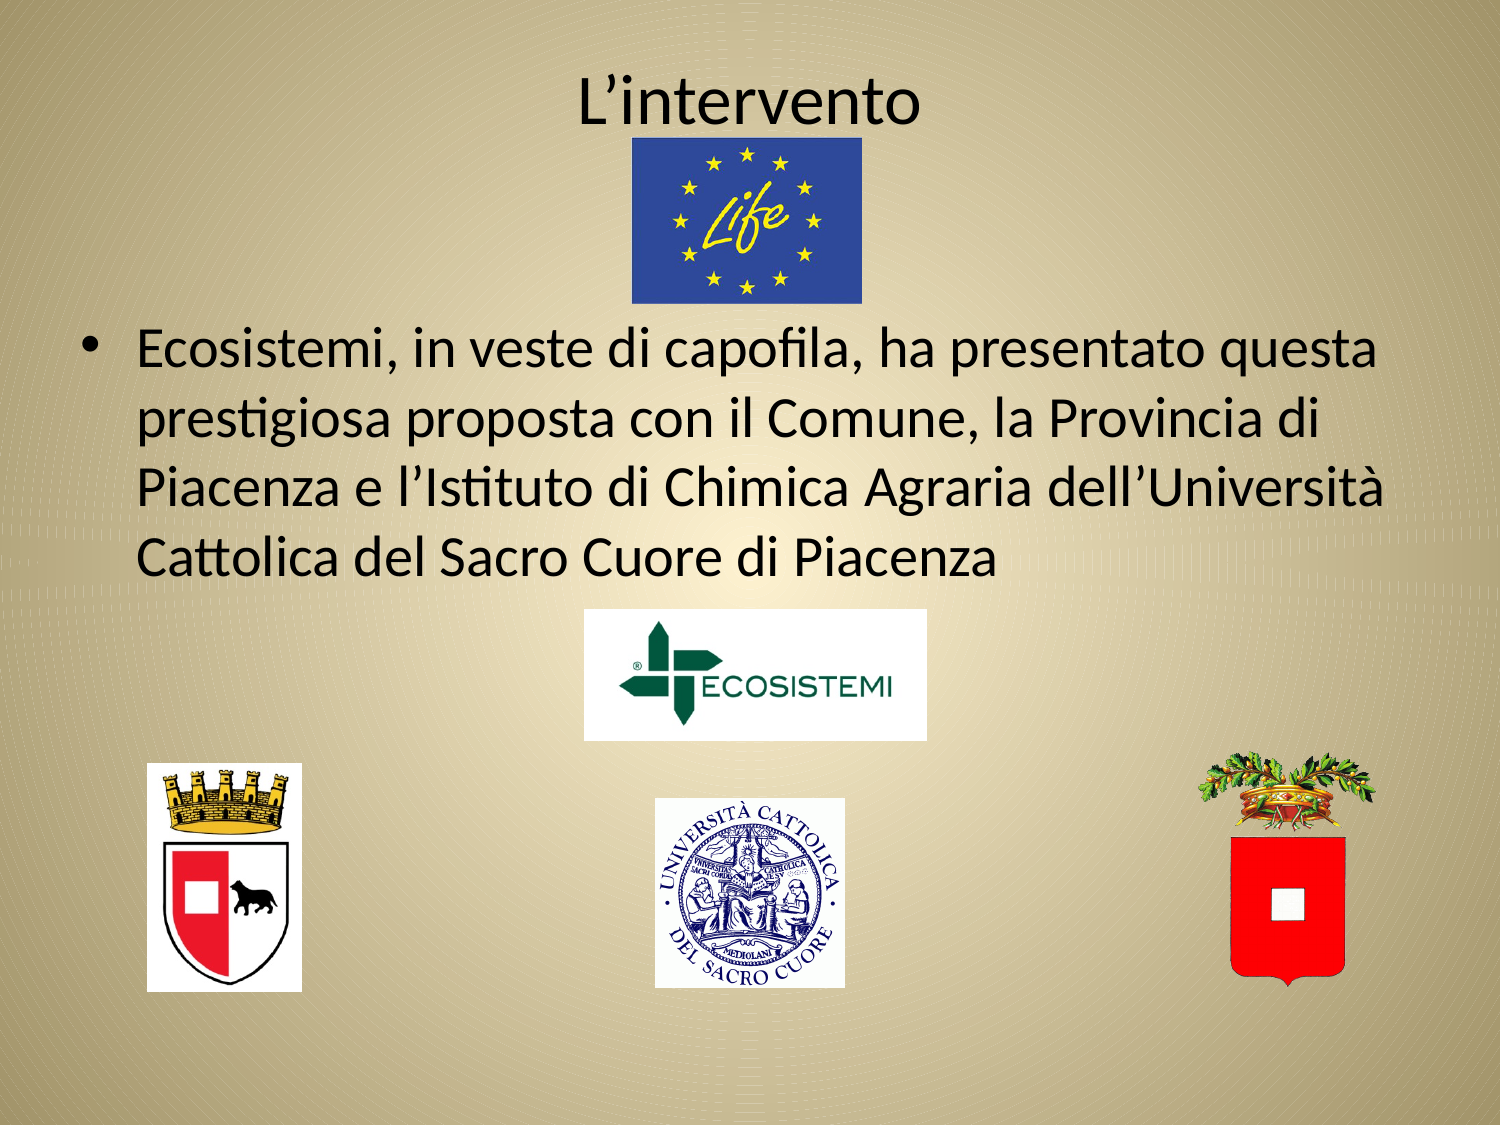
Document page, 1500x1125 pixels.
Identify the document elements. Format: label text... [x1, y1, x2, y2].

picture [147, 763, 302, 992]
title L’intervento [75, 45, 1425, 233]
picture [631, 136, 862, 304]
picture [1198, 751, 1377, 987]
picture [584, 609, 927, 741]
list Ecosistemi, in veste di capofila, ha presentato questa prestigiosa proposta con il Comune, la Provincia di Piacenza e l’Istituto di Chimica Agraria dell’Università Cattolica del Sacro Cuore di Piacenza [64, 219, 1415, 963]
picture [655, 798, 845, 988]
